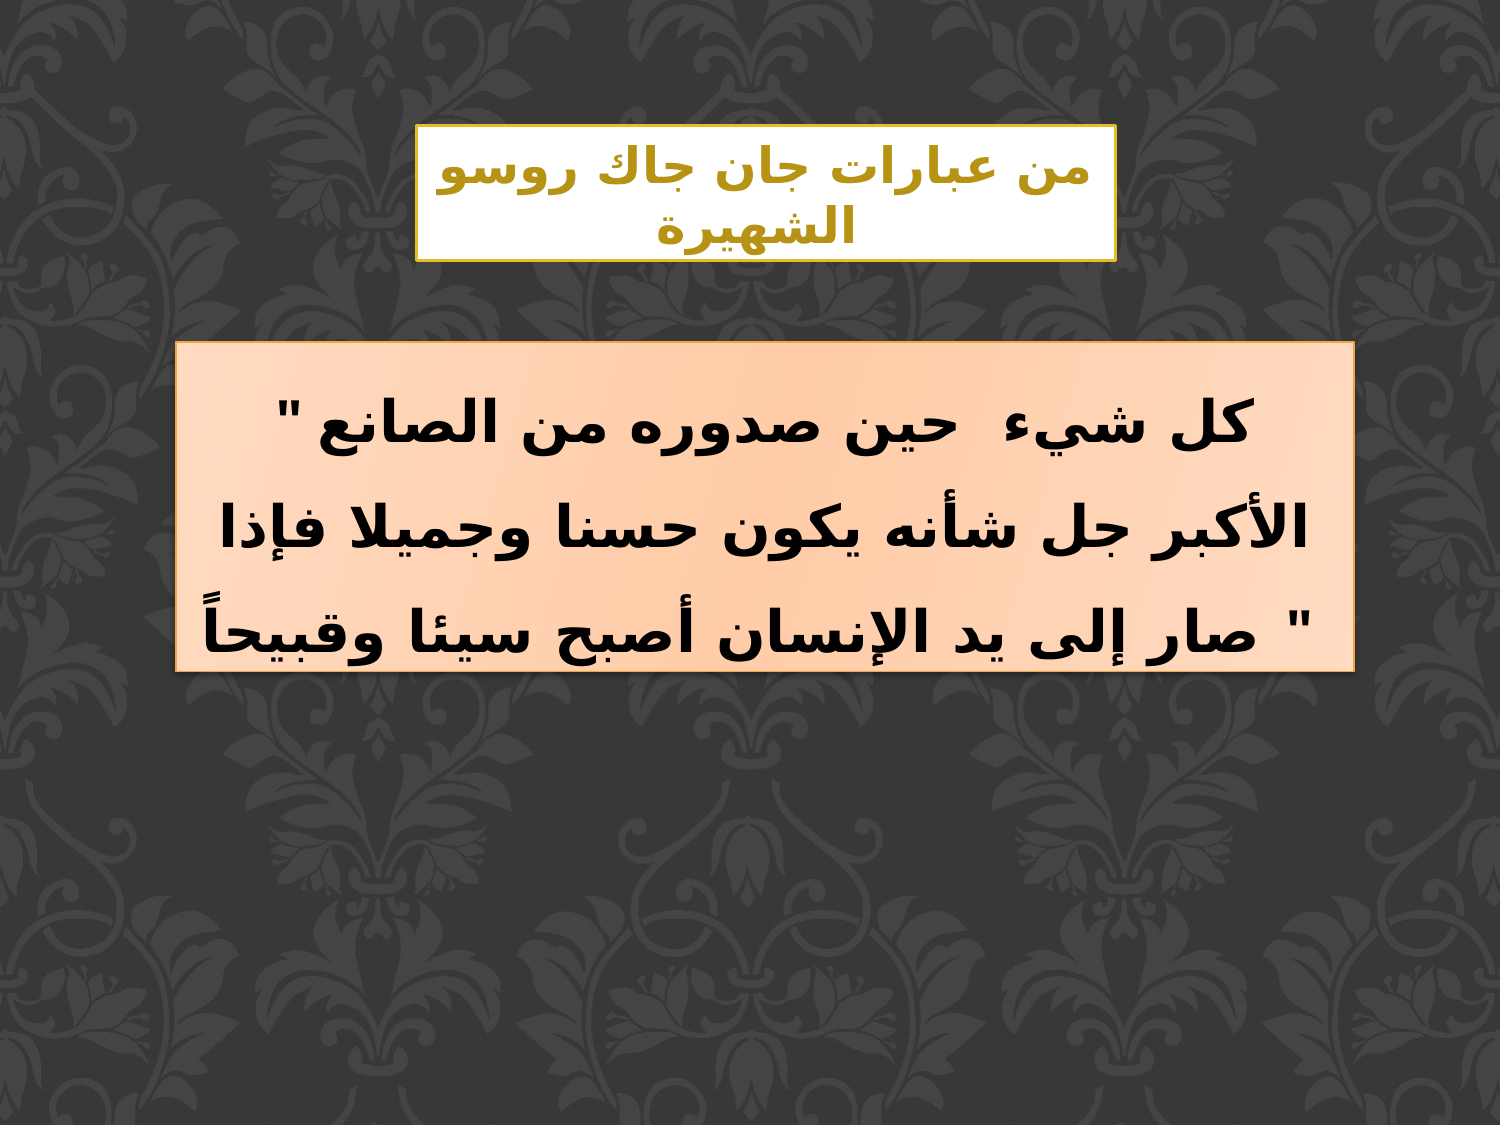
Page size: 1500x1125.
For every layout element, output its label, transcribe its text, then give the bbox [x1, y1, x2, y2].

text_box من عبارات جان جاك روسو الشهيرة [415, 124, 1117, 262]
text_box " كل شيء حين صدوره من الصانع الأكبر جل شأنه يكون حسنا وجميلا فإذا صار إلى يد الإنسان أصبح سيئا وقبيحاً " [175, 341, 1355, 672]
